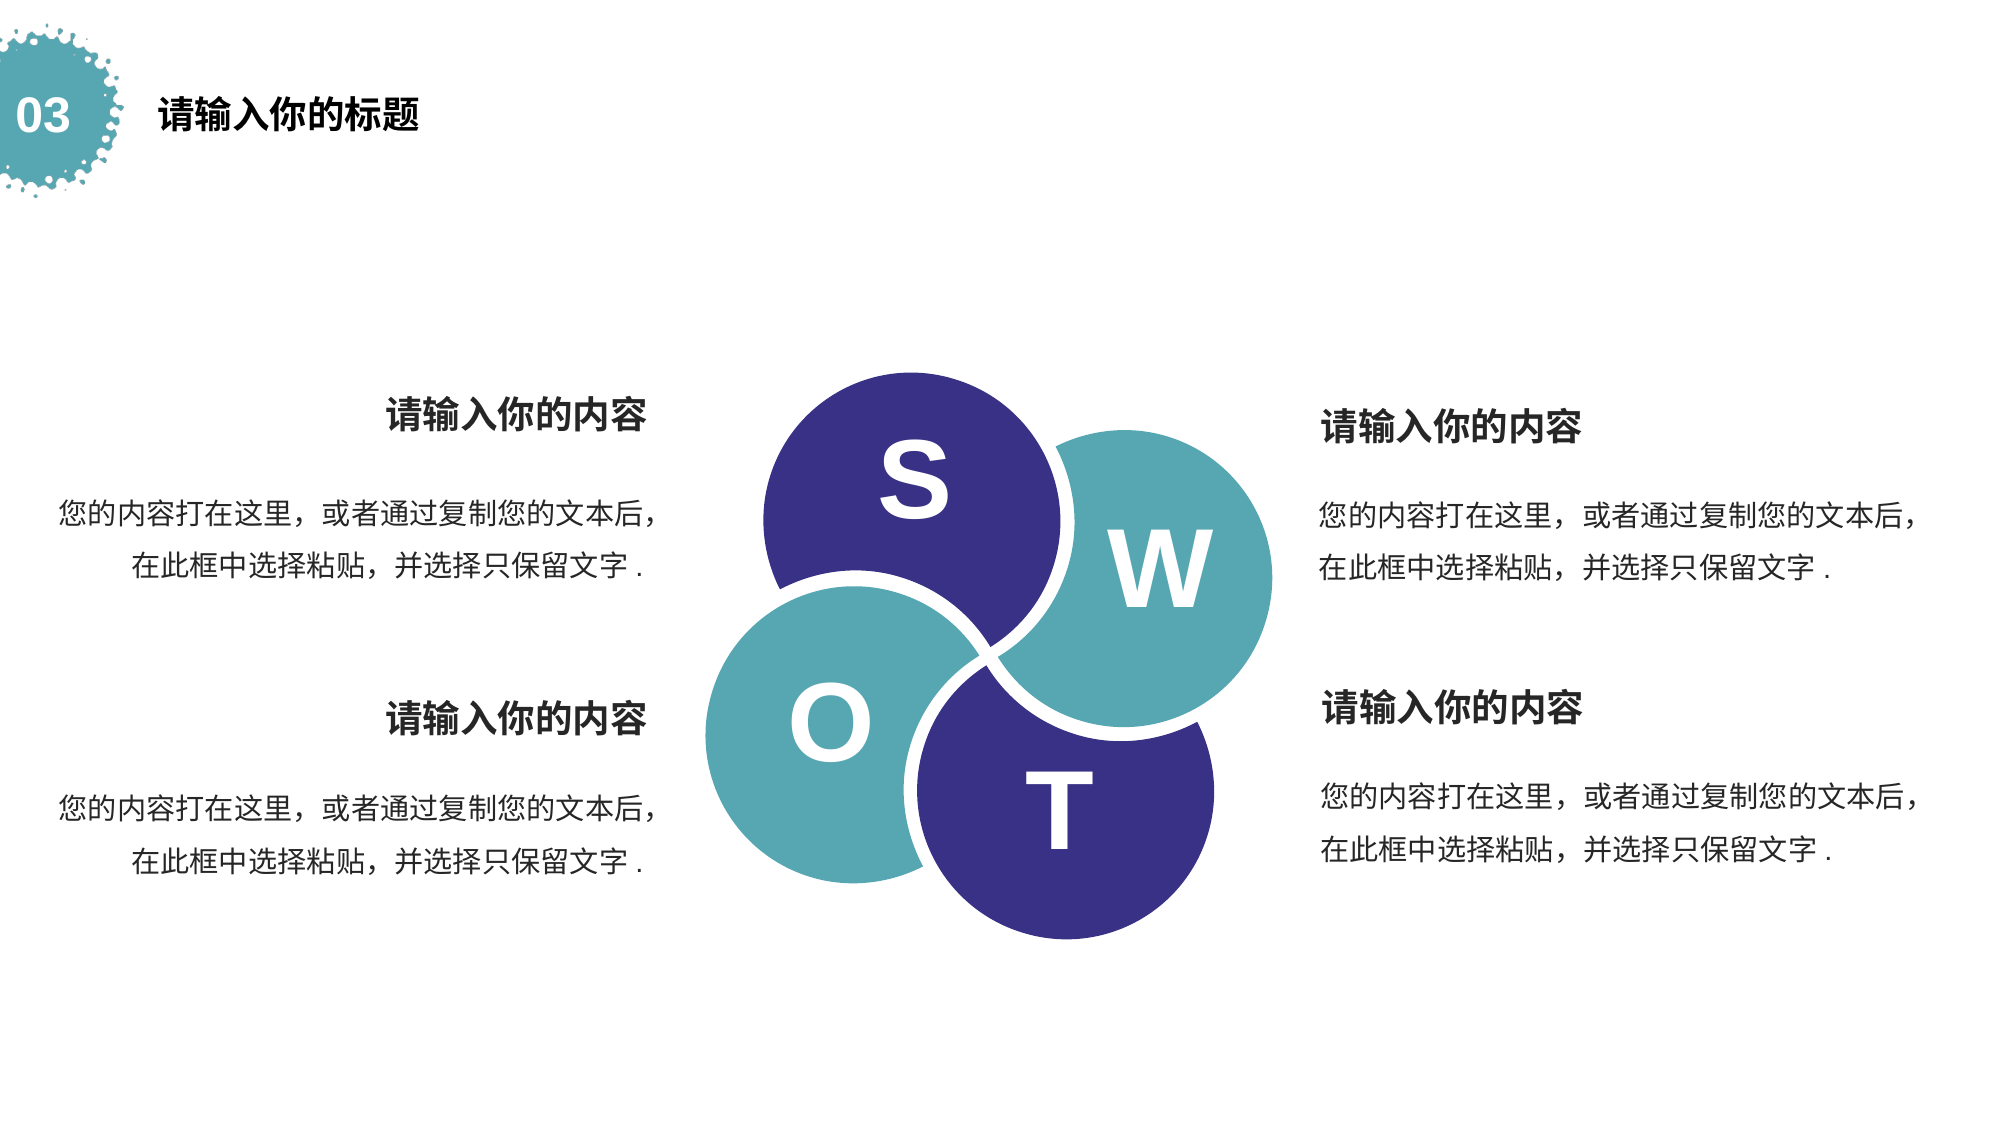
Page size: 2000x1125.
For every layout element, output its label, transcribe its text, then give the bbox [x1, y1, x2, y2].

text_box 请输入你的内容 [370, 688, 663, 748]
text_box 您的内容打在这里，或者通过复制您的文本后，在此框中选择粘贴，并选择只保留文字. [1304, 472, 1920, 593]
text_box 请输入你的内容 [1307, 676, 1600, 737]
text_box 您的内容打在这里，或者通过复制您的文本后，在此框中选择粘贴，并选择只保留文字. [42, 765, 659, 886]
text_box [680, 347, 1298, 965]
text_box 您的内容打在这里，或者通过复制您的文本后，在此框中选择粘贴，并选择只保留文字. [1305, 753, 1922, 874]
text_box 请输入你的标题 [175, 83, 435, 144]
picture [0, 9, 170, 219]
text_box 您的内容打在这里，或者通过复制您的文本后，在此框中选择粘贴，并选择只保留文字. [42, 470, 659, 590]
text_box 请输入你的内容 [1305, 395, 1598, 455]
text_box 请输入你的内容 [370, 383, 663, 443]
